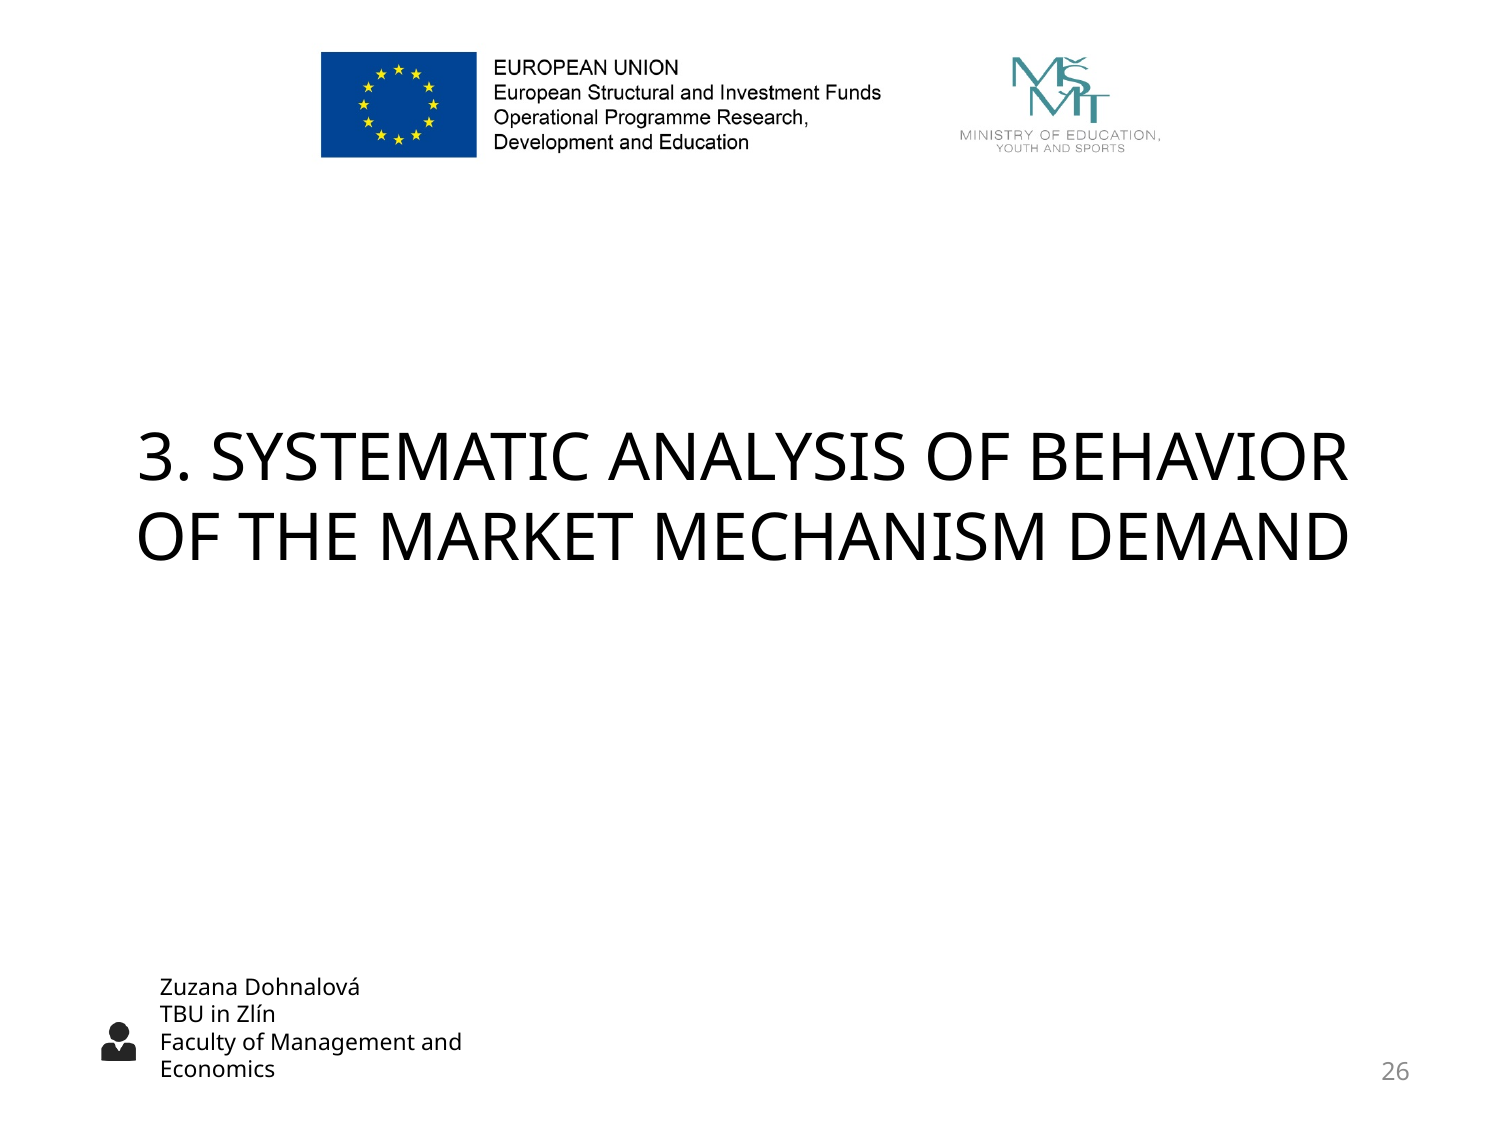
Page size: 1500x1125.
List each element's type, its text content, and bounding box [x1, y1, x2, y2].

slide_number 26 [1074, 1042, 1425, 1103]
footer Zuzana Dohnalová TBU in Zlín Faculty of Management and Economics [145, 999, 561, 1083]
picture [268, 0, 1212, 210]
picture [101, 1021, 136, 1062]
title 3. SYSTEMATIC ANALYSIS OF BEHAVIOR OF THE MARKET MECHANISM DEMAND [112, 373, 1376, 615]
